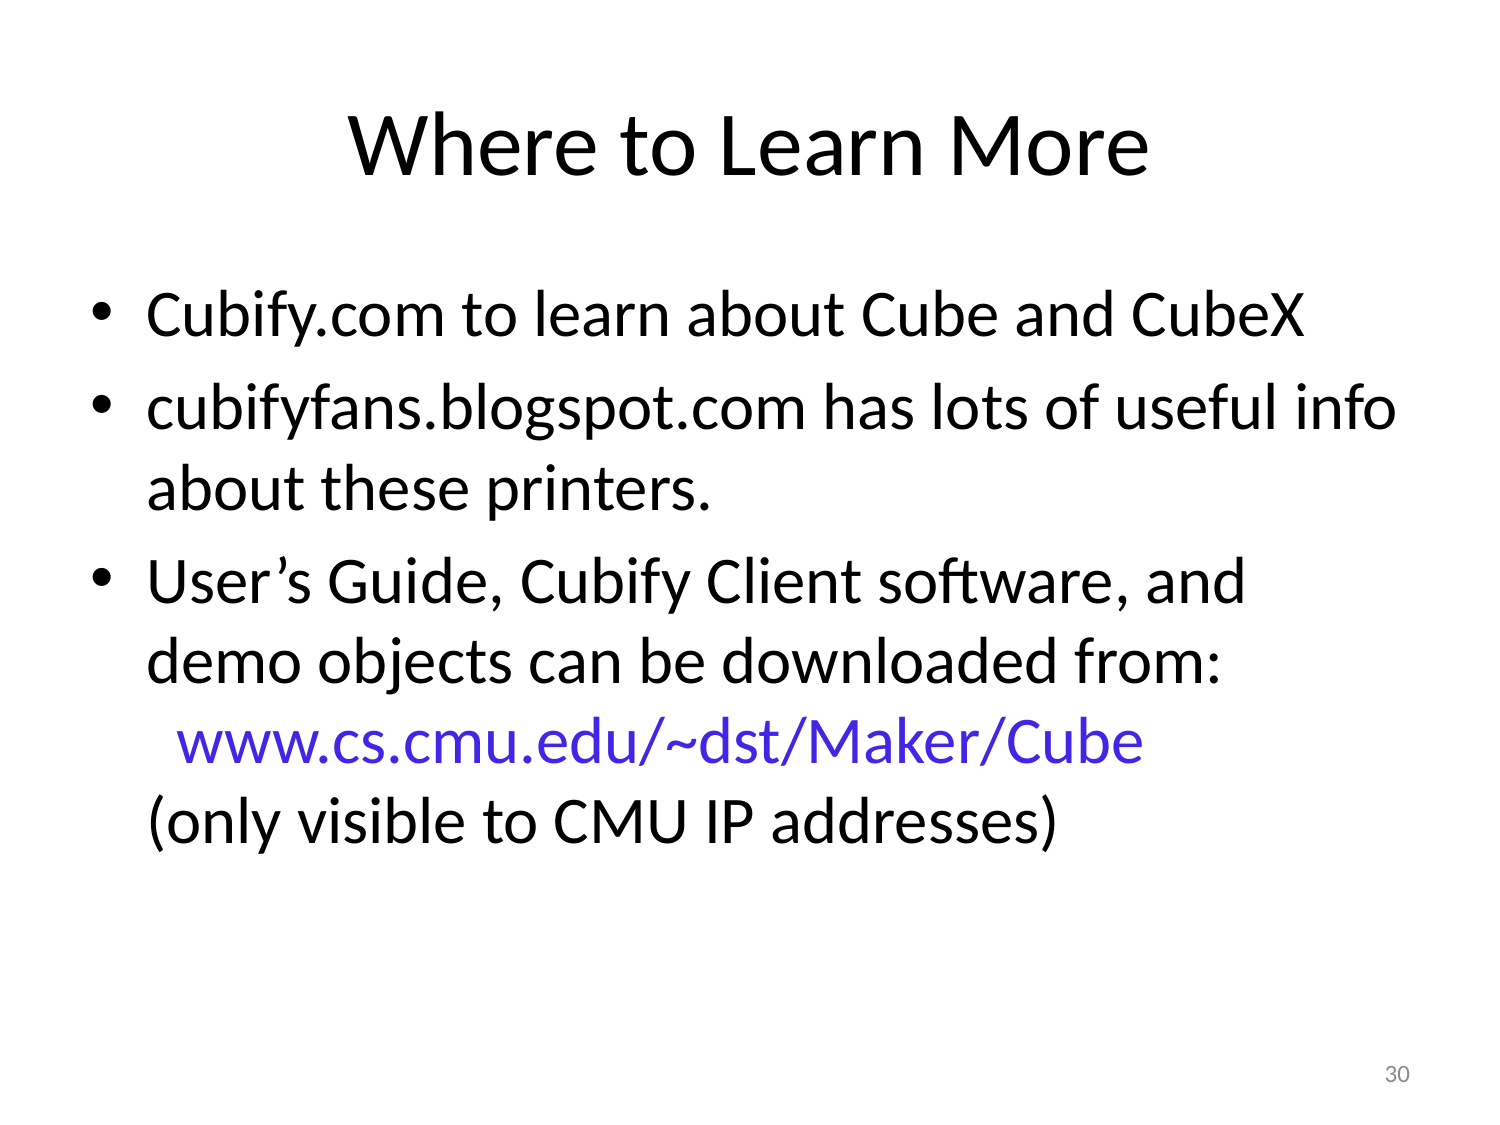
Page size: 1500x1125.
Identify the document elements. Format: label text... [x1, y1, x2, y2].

title Where to Learn More [75, 45, 1425, 233]
slide_number 30 [1074, 1042, 1425, 1103]
list Cubify.com to learn about Cube and CubeX cubifyfans.blogspot.com has lots of useful info about these printers. User’s Guide, Cubify Client software, and demo objects can be downloaded from: www.cs.cmu.edu/~dst/Maker/Cube (only visible to CMU IP addresses) [75, 262, 1425, 1005]
